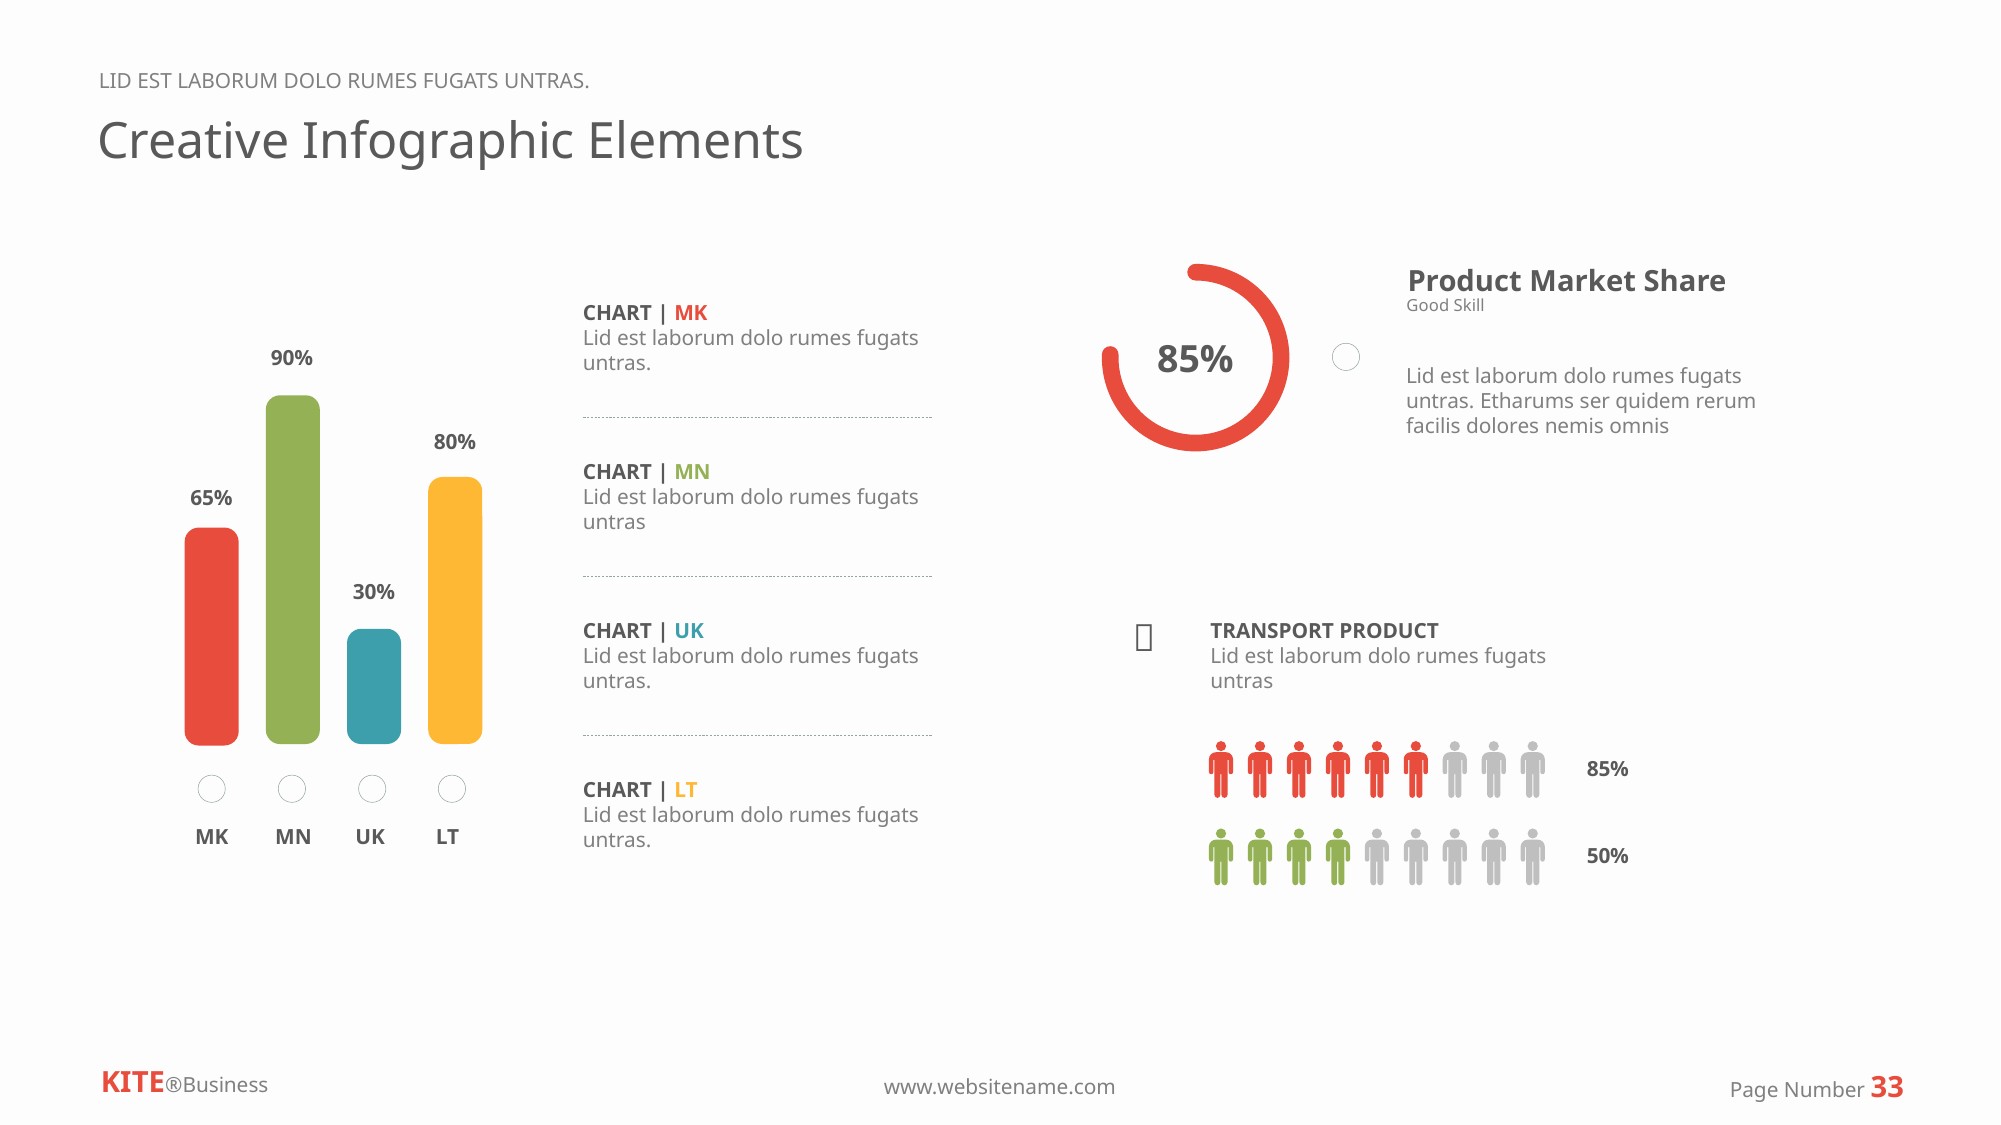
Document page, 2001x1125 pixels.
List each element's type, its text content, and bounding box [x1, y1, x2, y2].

text_box CHART | MK Lid est laborum dolo rumes fugats untras. [568, 292, 1000, 382]
text_box LID EST LABORUM DOLO RUMES FUGATS UNTRAS. [84, 60, 645, 101]
text_box CHART | MN Lid est laborum dolo rumes fugats untras [568, 451, 1000, 541]
text_box [183, 526, 240, 747]
text_box [1286, 828, 1312, 886]
text_box [437, 774, 467, 804]
text_box MN [260, 816, 327, 857]
text_box 85% [1572, 748, 1645, 789]
text_box CHART | LT Lid est laborum dolo rumes fugats untras. [568, 769, 1000, 860]
text_box 80% [419, 421, 492, 462]
text_box [345, 627, 403, 746]
text_box [1403, 741, 1428, 798]
text_box [427, 475, 484, 746]
text_box 85% [1142, 327, 1249, 388]
text_box [1364, 741, 1389, 798]
text_box [1481, 828, 1506, 886]
text_box Product Market Share [1392, 254, 1742, 305]
text_box TRANSPORT PRODUCT Lid est laborum dolo rumes fugats untras [1195, 610, 1628, 701]
text_box [1364, 828, 1389, 886]
text_box [277, 774, 307, 804]
text_box KITE®Business [85, 1056, 284, 1106]
text_box Creative Infographic Elements [82, 101, 820, 176]
text_box [1481, 741, 1506, 798]
text_box Page Number 33 [1715, 1061, 1919, 1112]
text_box Good Skill [1391, 287, 1500, 323]
text_box www.websitename.com [869, 1066, 1131, 1107]
text_box MK [180, 816, 244, 857]
text_box [1208, 741, 1234, 798]
text_box 30% [338, 571, 411, 611]
text_box CHART | UK Lid est laborum dolo rumes fugats untras. [568, 610, 1000, 701]
text_box [1520, 828, 1545, 886]
text_box [1286, 741, 1312, 798]
text_box [1109, 271, 1282, 444]
text_box 50% [1572, 835, 1645, 876]
text_box 90% [256, 337, 328, 378]
text_box [1325, 741, 1351, 798]
text_box 65% [175, 477, 248, 517]
text_box [1442, 828, 1467, 886]
text_box [1403, 828, 1428, 886]
text_box [196, 774, 227, 804]
text_box  [1118, 606, 1171, 666]
text_box [1331, 342, 1361, 372]
text_box [264, 394, 321, 746]
text_box [1325, 828, 1351, 886]
text_box Lid est laborum dolo rumes fugats untras. Etharums ser quidem rerum facilis dolores nemis omnis [1391, 355, 1825, 446]
text_box [1247, 741, 1273, 798]
text_box LT [421, 816, 475, 857]
text_box [357, 774, 387, 804]
text_box [1208, 828, 1234, 886]
text_box [1442, 741, 1467, 798]
text_box [1520, 741, 1545, 798]
text_box [1247, 828, 1273, 886]
text_box UK [340, 816, 400, 857]
